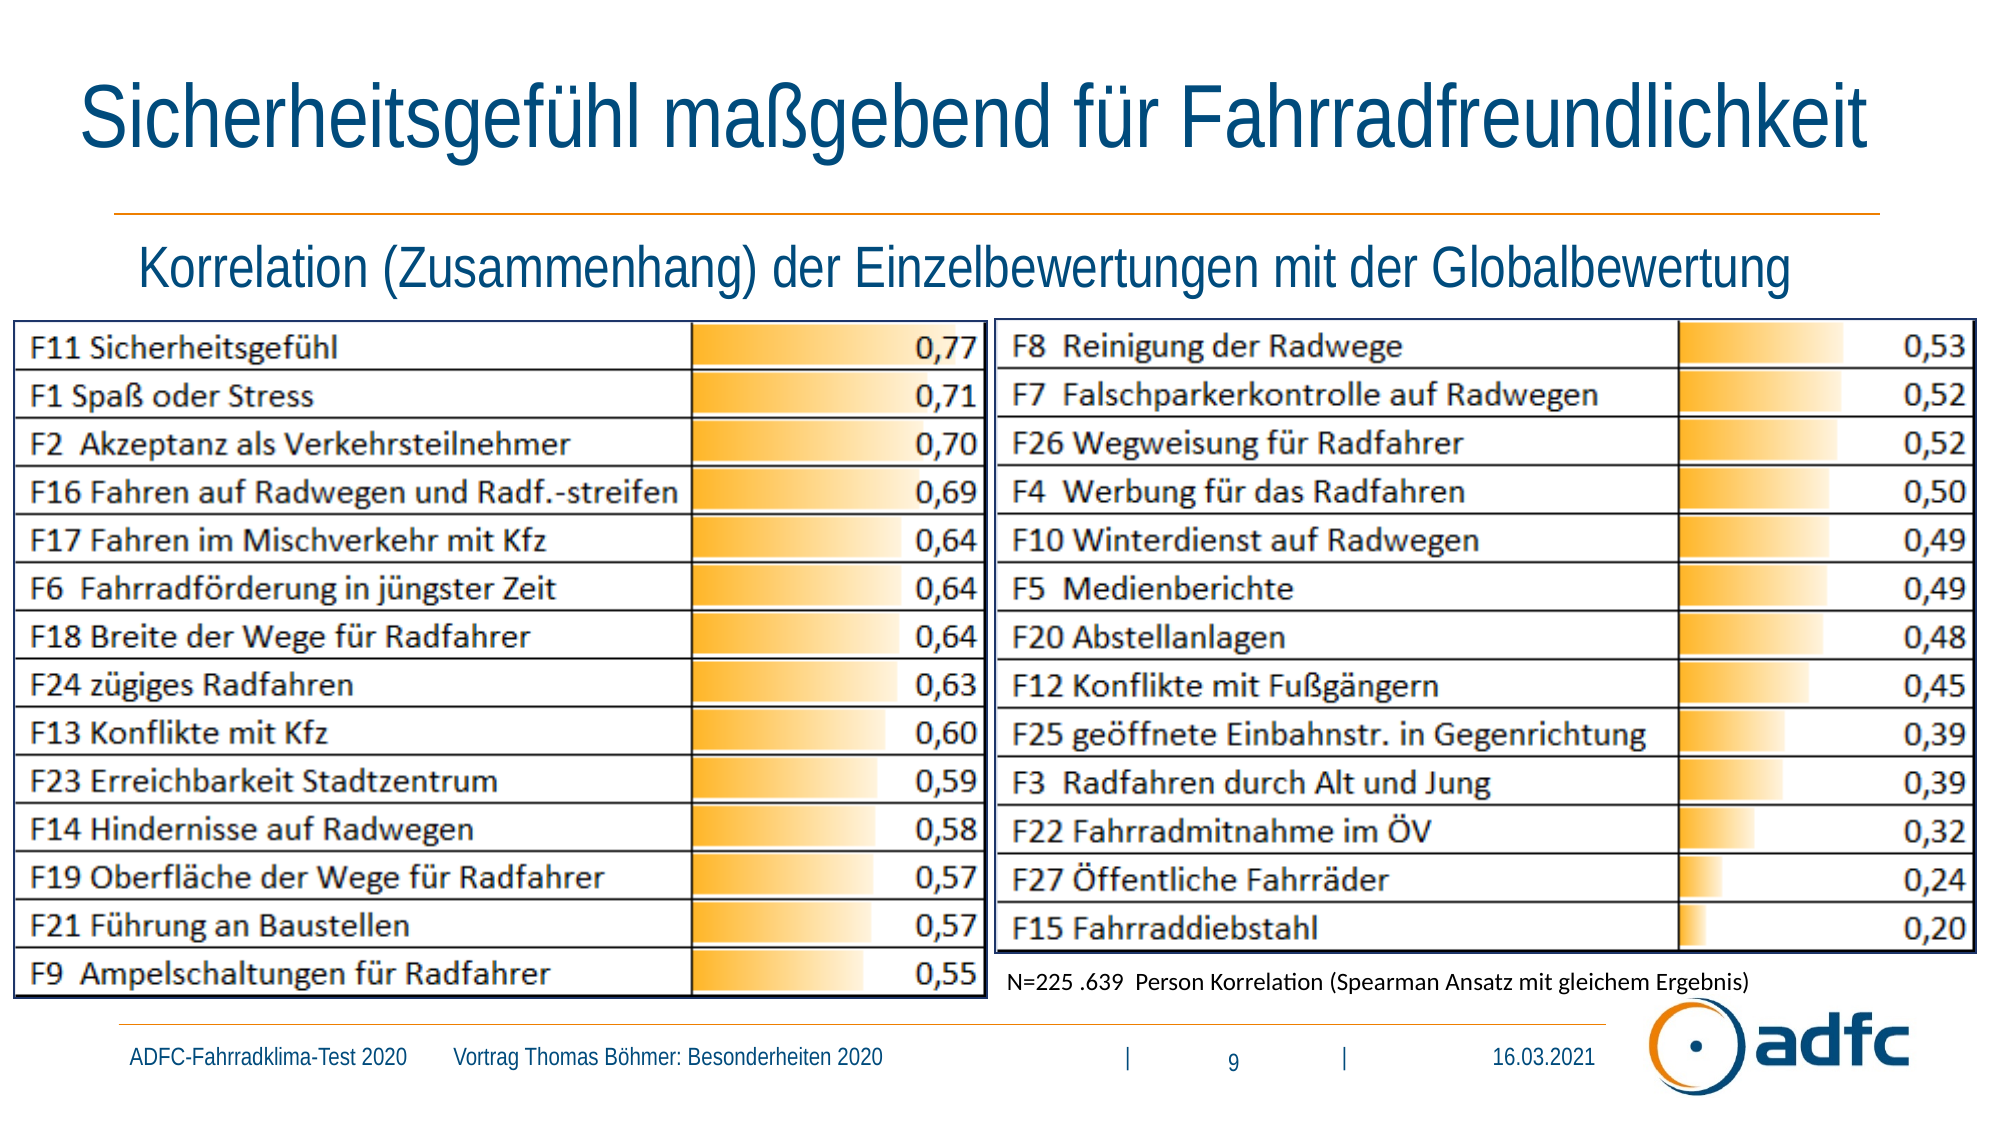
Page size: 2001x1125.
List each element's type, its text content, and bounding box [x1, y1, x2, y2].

text_box N=225 .639 Person Korrelation (Spearman Ansatz mit gleichem Ergebnis) [992, 957, 1767, 1003]
list Sicherheitsgefühl maßgebend für Fahrradfreundlichkeit [64, 63, 1925, 186]
picture [14, 321, 986, 997]
picture [1643, 994, 1919, 1098]
text_box Korrelation (Zusammenhang) der Einzelbewertungen mit der Globalbewertung [123, 229, 1849, 324]
picture [996, 319, 1975, 952]
